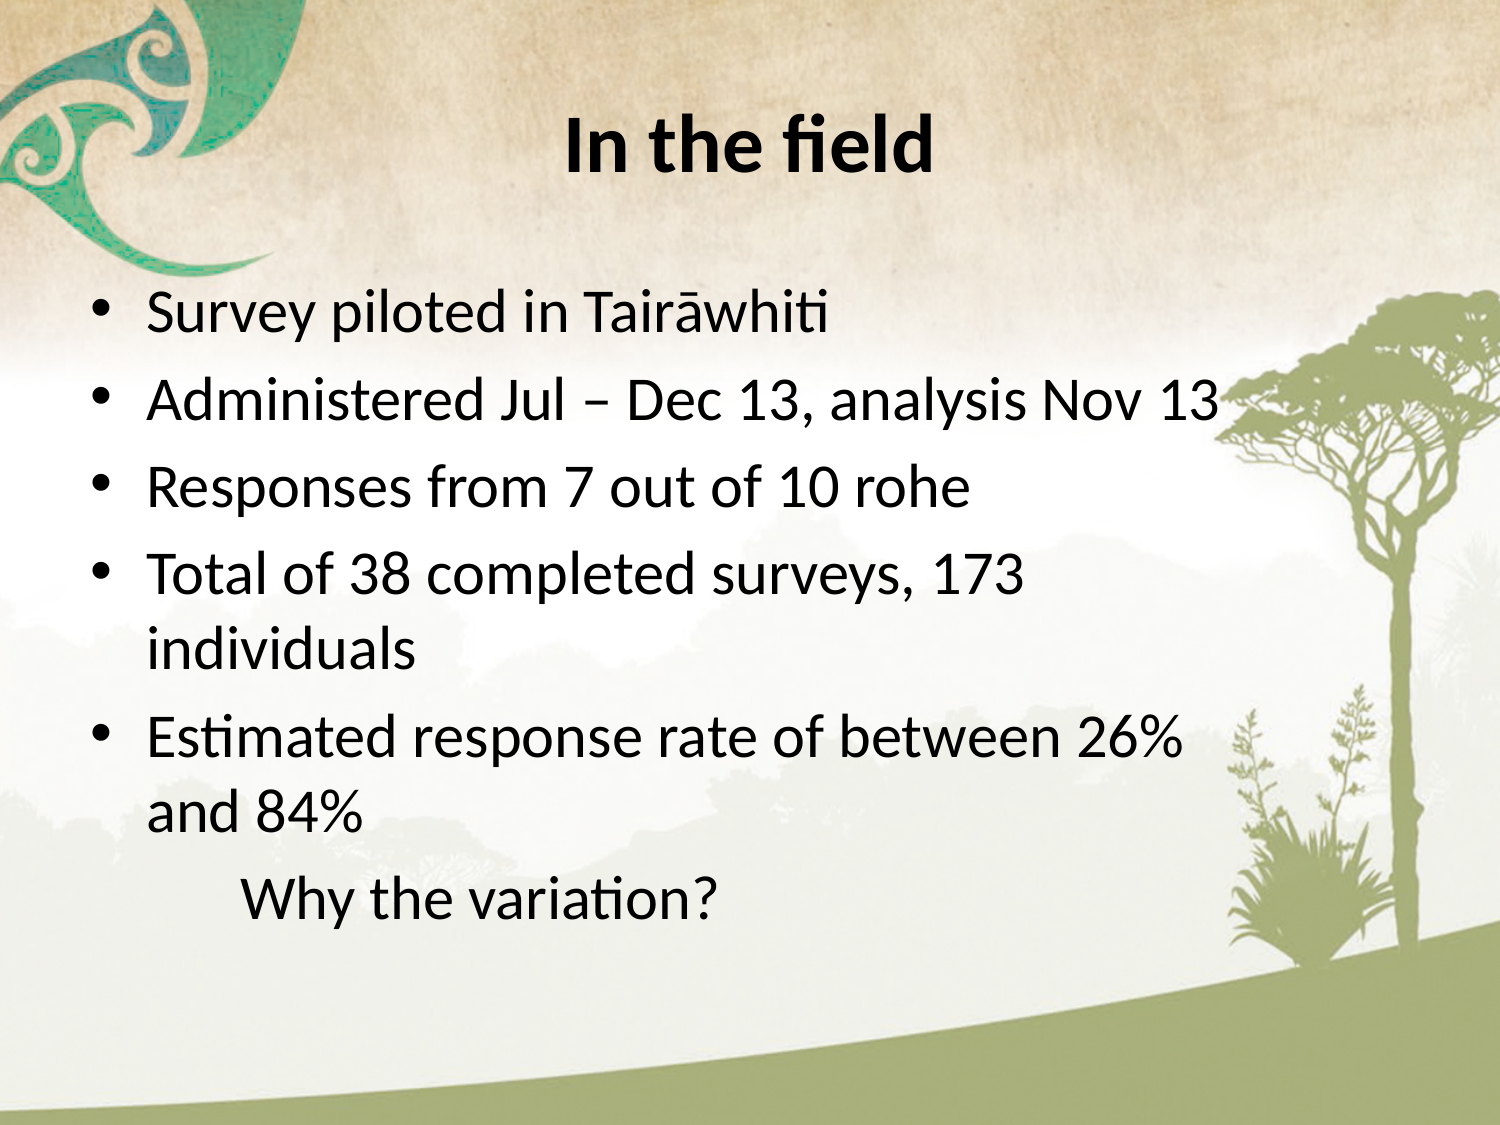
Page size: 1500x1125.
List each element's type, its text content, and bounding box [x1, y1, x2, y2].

list Survey piloted in Tairāwhiti Administered Jul – Dec 13, analysis Nov 13 Responses from 7 out of 10 rohe Total of 38 completed surveys, 173 individuals Estimated response rate of between 26% and 84% Why the variation? [75, 262, 1285, 1005]
title In the field [75, 45, 1425, 233]
picture [0, 0, 1500, 1125]
